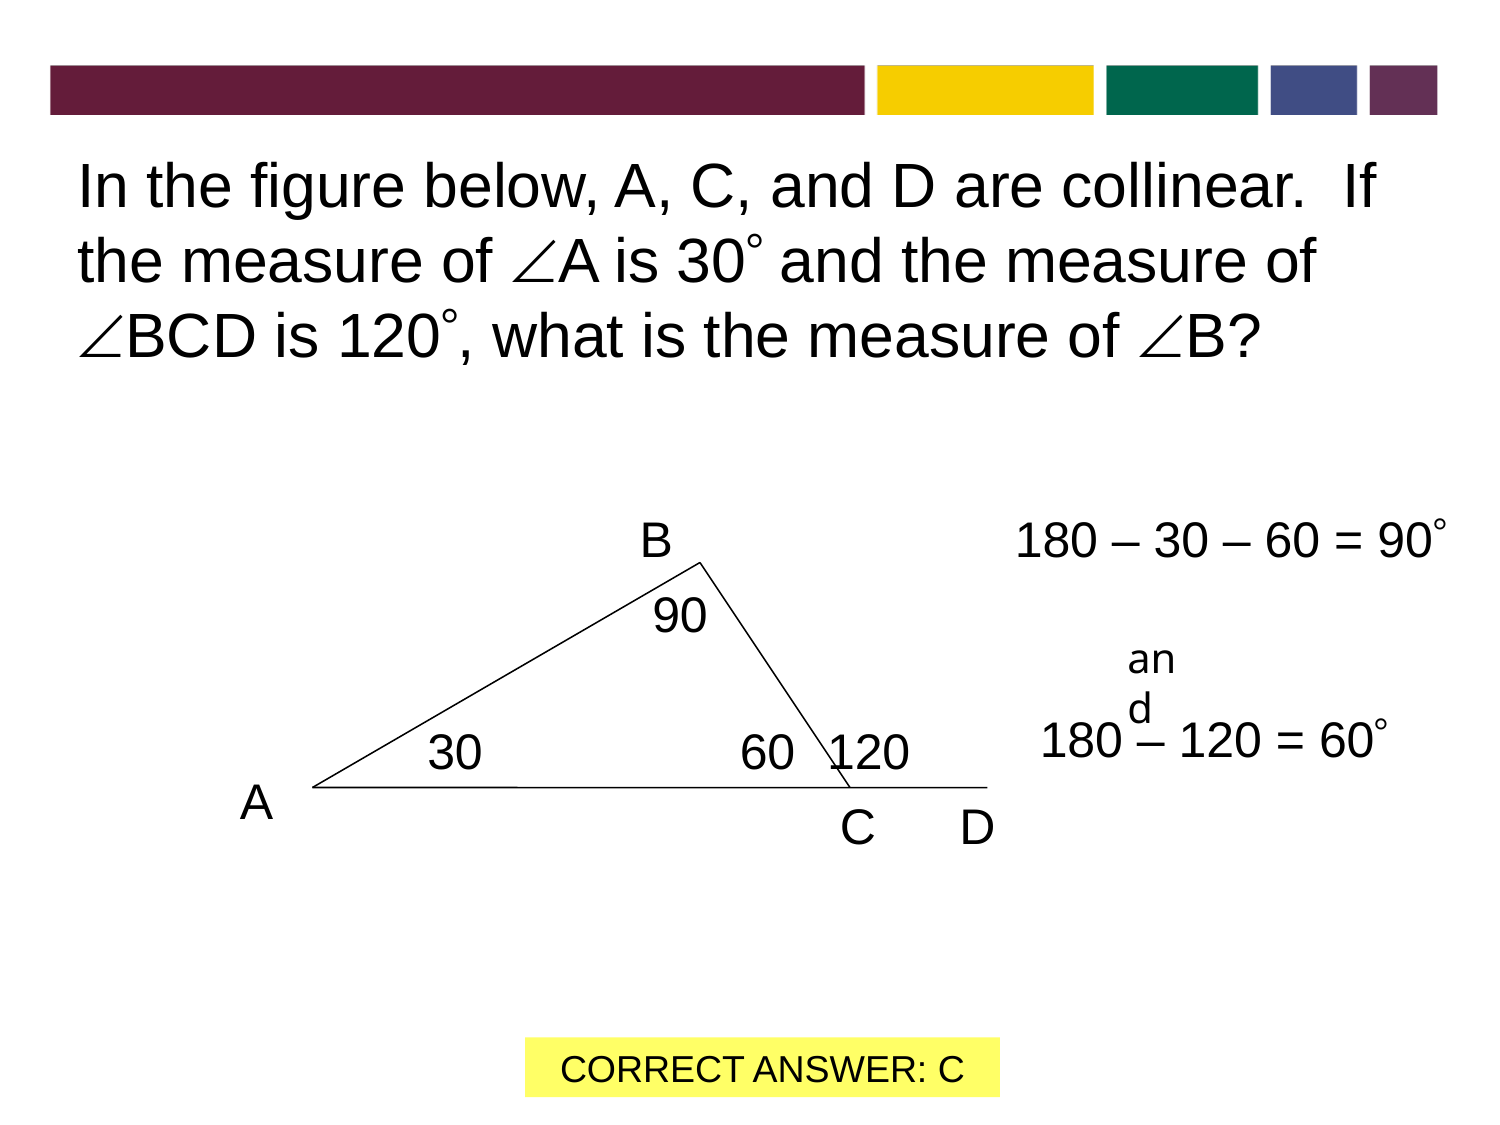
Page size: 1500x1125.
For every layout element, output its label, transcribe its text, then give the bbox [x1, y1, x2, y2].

text_box 60 [725, 712, 850, 788]
picture [37, 49, 1438, 116]
text_box 90 [637, 574, 788, 650]
text_box C D [825, 787, 1088, 863]
text_box In the figure below, A, C, and D are collinear. If the measure of A is 30 and the measure of BCD is 120, what is the measure of B? [62, 137, 1438, 378]
text_box 120 [850, 712, 975, 788]
text_box 30 [412, 712, 500, 788]
text_box and [1112, 624, 1213, 740]
text_box CORRECT ANSWER: C [525, 1037, 1000, 1098]
text_box 180 – 30 – 60 = 90 [999, 499, 1475, 575]
text_box B [624, 499, 763, 575]
text_box A [224, 762, 300, 838]
text_box 180 – 120 = 60 [1024, 699, 1463, 775]
